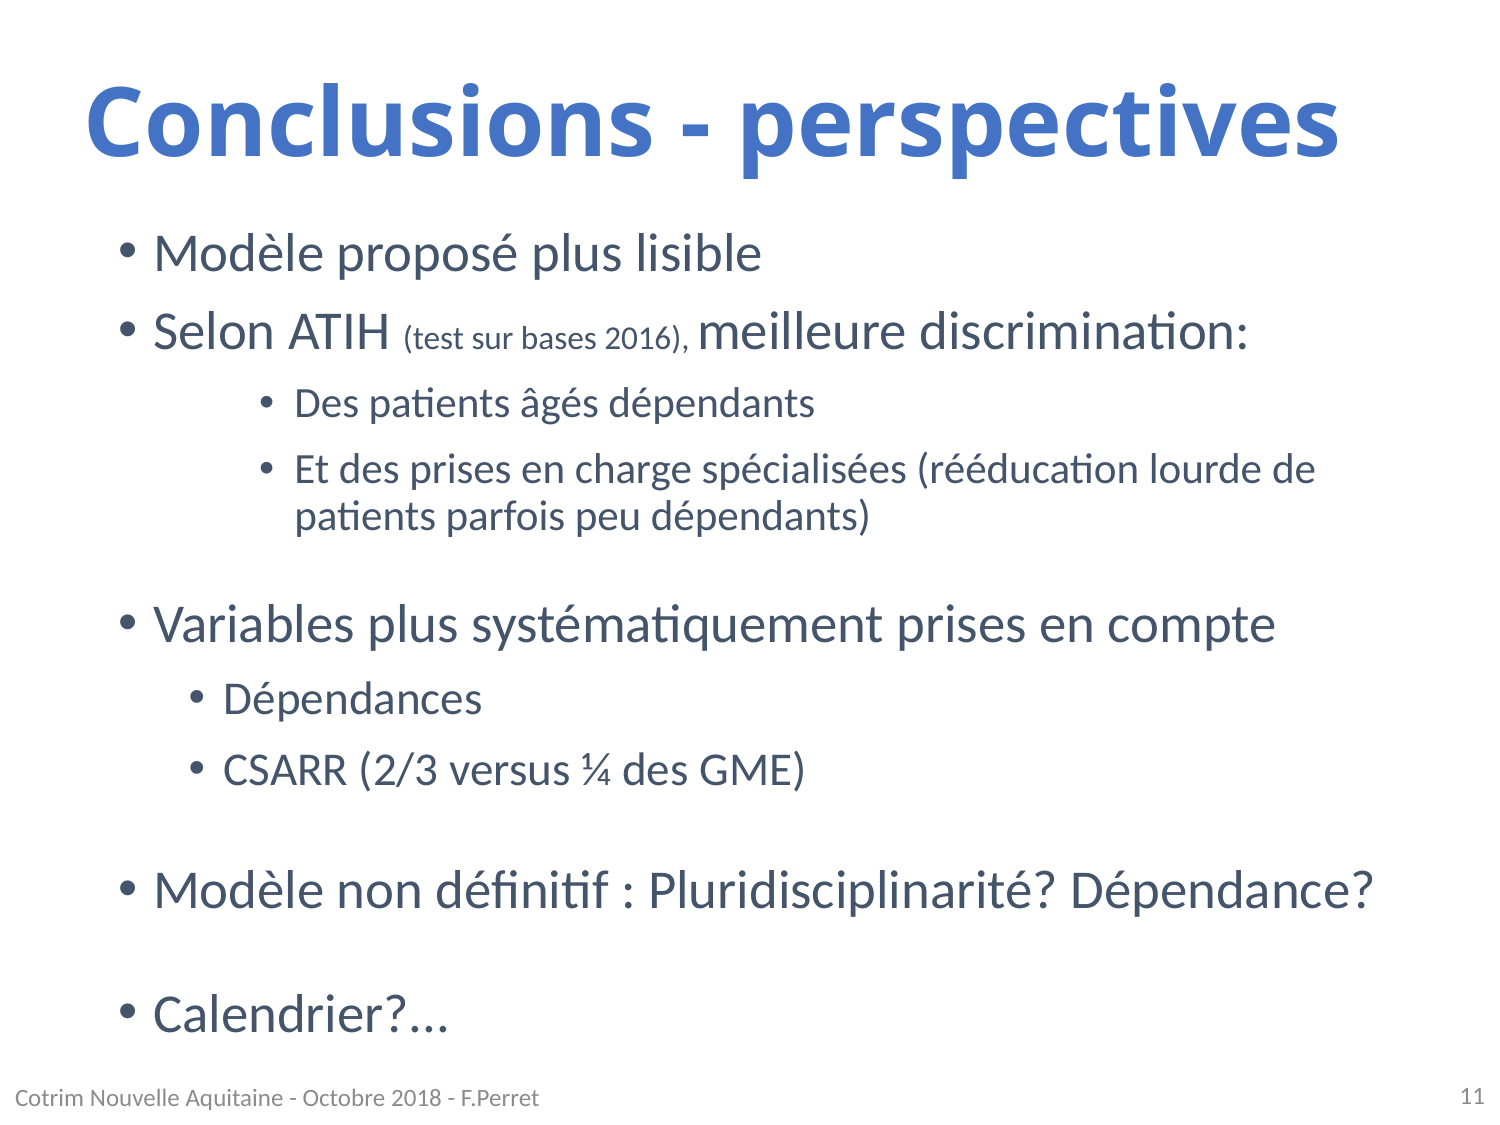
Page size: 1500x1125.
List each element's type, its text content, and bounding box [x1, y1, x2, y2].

slide_number 11 [1162, 1064, 1500, 1125]
footer Cotrim Nouvelle Aquitaine - Octobre 2018 - F.Perret [0, 1066, 982, 1125]
title Conclusions - perspectives [68, 16, 1363, 235]
list Modèle proposé plus lisible Selon ATIH (test sur bases 2016), meilleure discrimination: Des patients âgés dépendants Et des prises en charge spécialisées (rééducation lourde de patients parfois peu dépendants) Variables plus systématiquement prises en compte Dépendances CSARR (2/3 versus ¼ des GME) Modèle non définitif : Pluridisciplinarité? Dépendance? Calendrier?... [103, 216, 1397, 1095]
